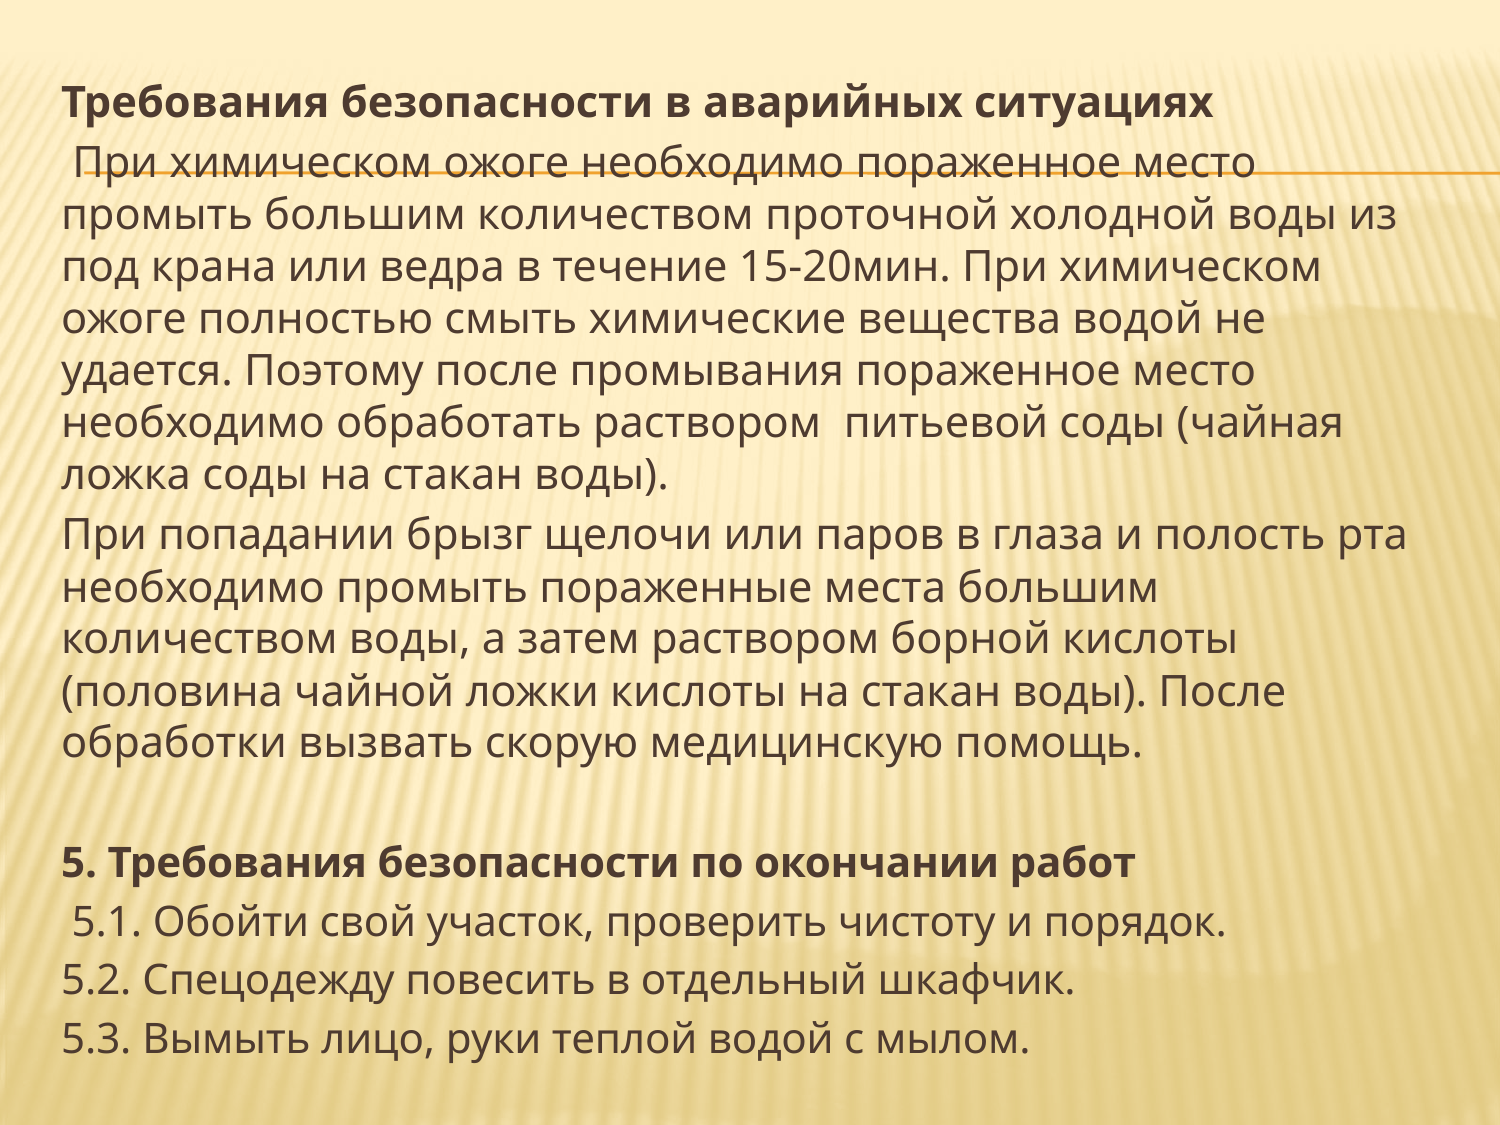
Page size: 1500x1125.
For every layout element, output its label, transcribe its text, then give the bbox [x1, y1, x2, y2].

list Требования безопасности в аварийных ситуациях При химическом ожоге необходимо пораженное место промыть большим количеством проточной холодной воды из под крана или ведра в течение 15-20мин. При химическом ожоге полностью смыть химические вещества водой не удается. Поэтому после промывания пораженное место необходимо обработать раствором питьевой соды (чайная ложка соды на стакан воды). При попадании брызг щелочи или паров в глаза и полость рта необходимо промыть пораженные места большим количеством воды, а затем раствором борной кислоты (половина чайной ложки кислоты на стакан воды). После обработки вызвать скорую медицинскую помощь. 5. Требования безопасности по окончании работ 5.1. Обойти свой участок, проверить чистоту и порядок. 5.2. Спецодежду повесить в отдельный шкафчик. 5.3. Вымыть лицо, руки теплой водой с мылом. [41, 66, 1459, 1071]
